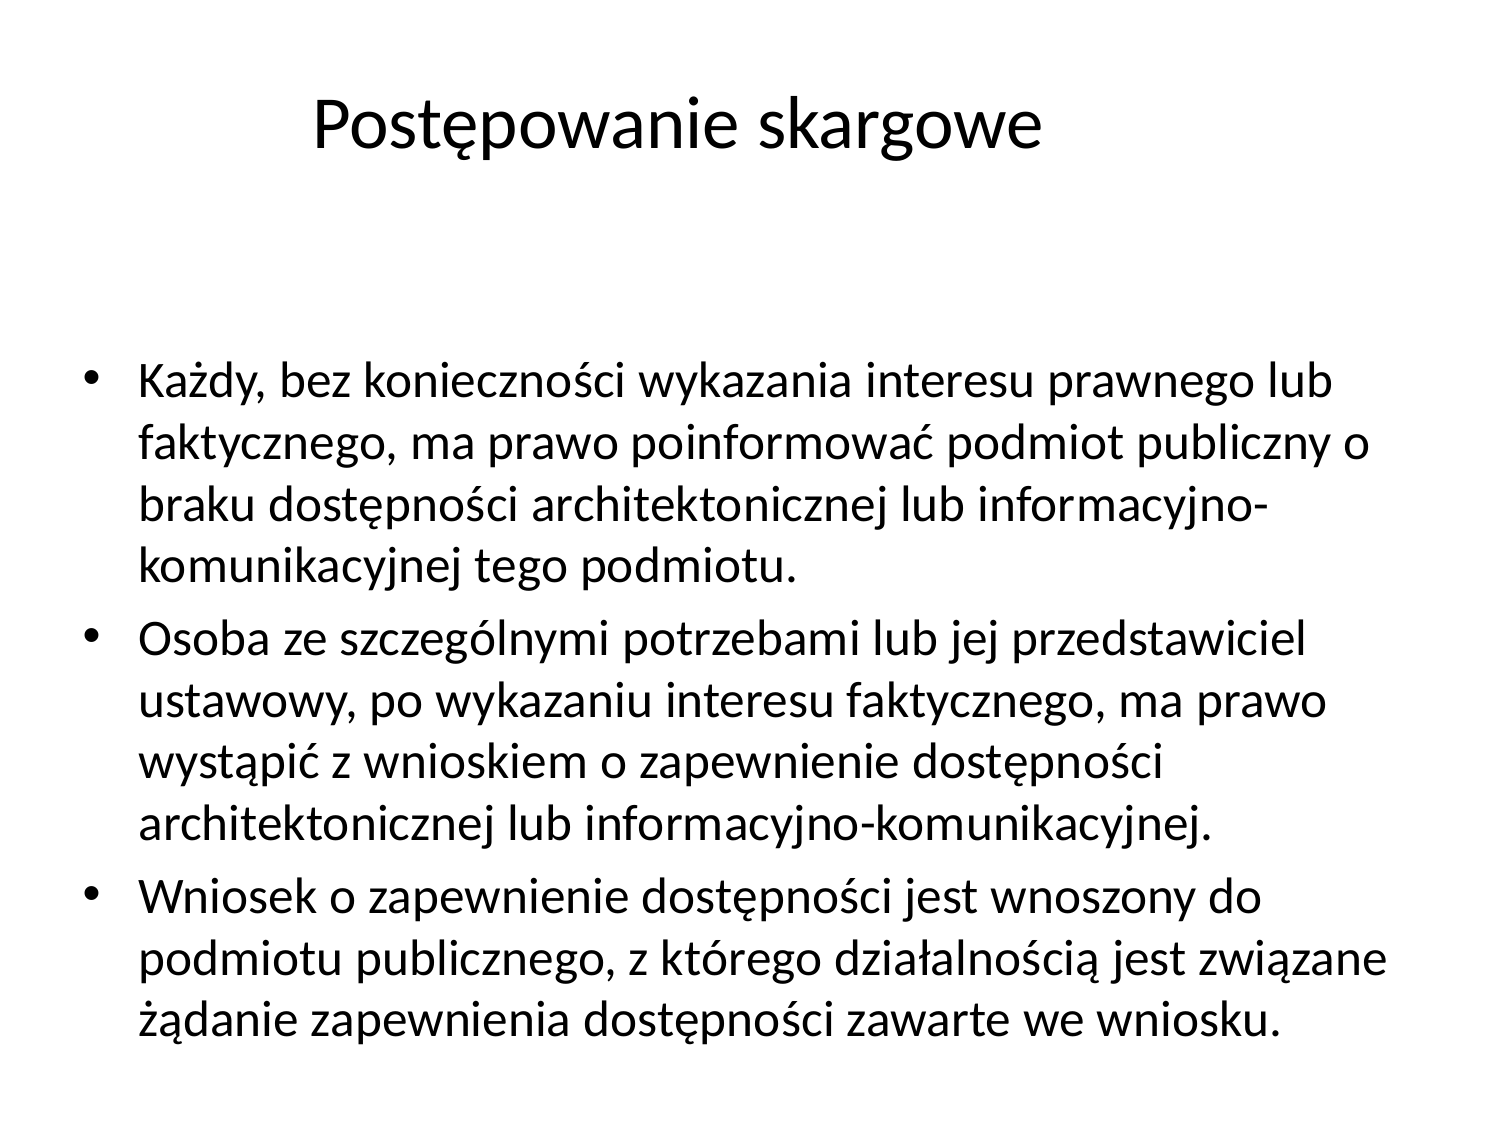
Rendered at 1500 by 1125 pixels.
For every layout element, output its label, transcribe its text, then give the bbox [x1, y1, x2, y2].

list Każdy, bez konieczności wykazania interesu prawnego lub faktycznego, ma prawo poinformować podmiot publiczny o braku dostępności architektonicznej lub informacyjno-komunikacyjnej tego podmiotu. Osoba ze szczególnymi potrzebami lub jej przedstawiciel ustawowy, po wykazaniu interesu faktycznego, ma prawo wystąpić z wnioskiem o zapewnienie dostępności architektonicznej lub informacyjno-komunikacyjnej. Wniosek o zapewnienie dostępności jest wnoszony do podmiotu publicznego, z którego działalnością jest związane żądanie zapewnienia dostępności zawarte we wniosku. [74, 265, 1426, 1074]
title Postępowanie skargowe [303, 52, 1500, 185]
